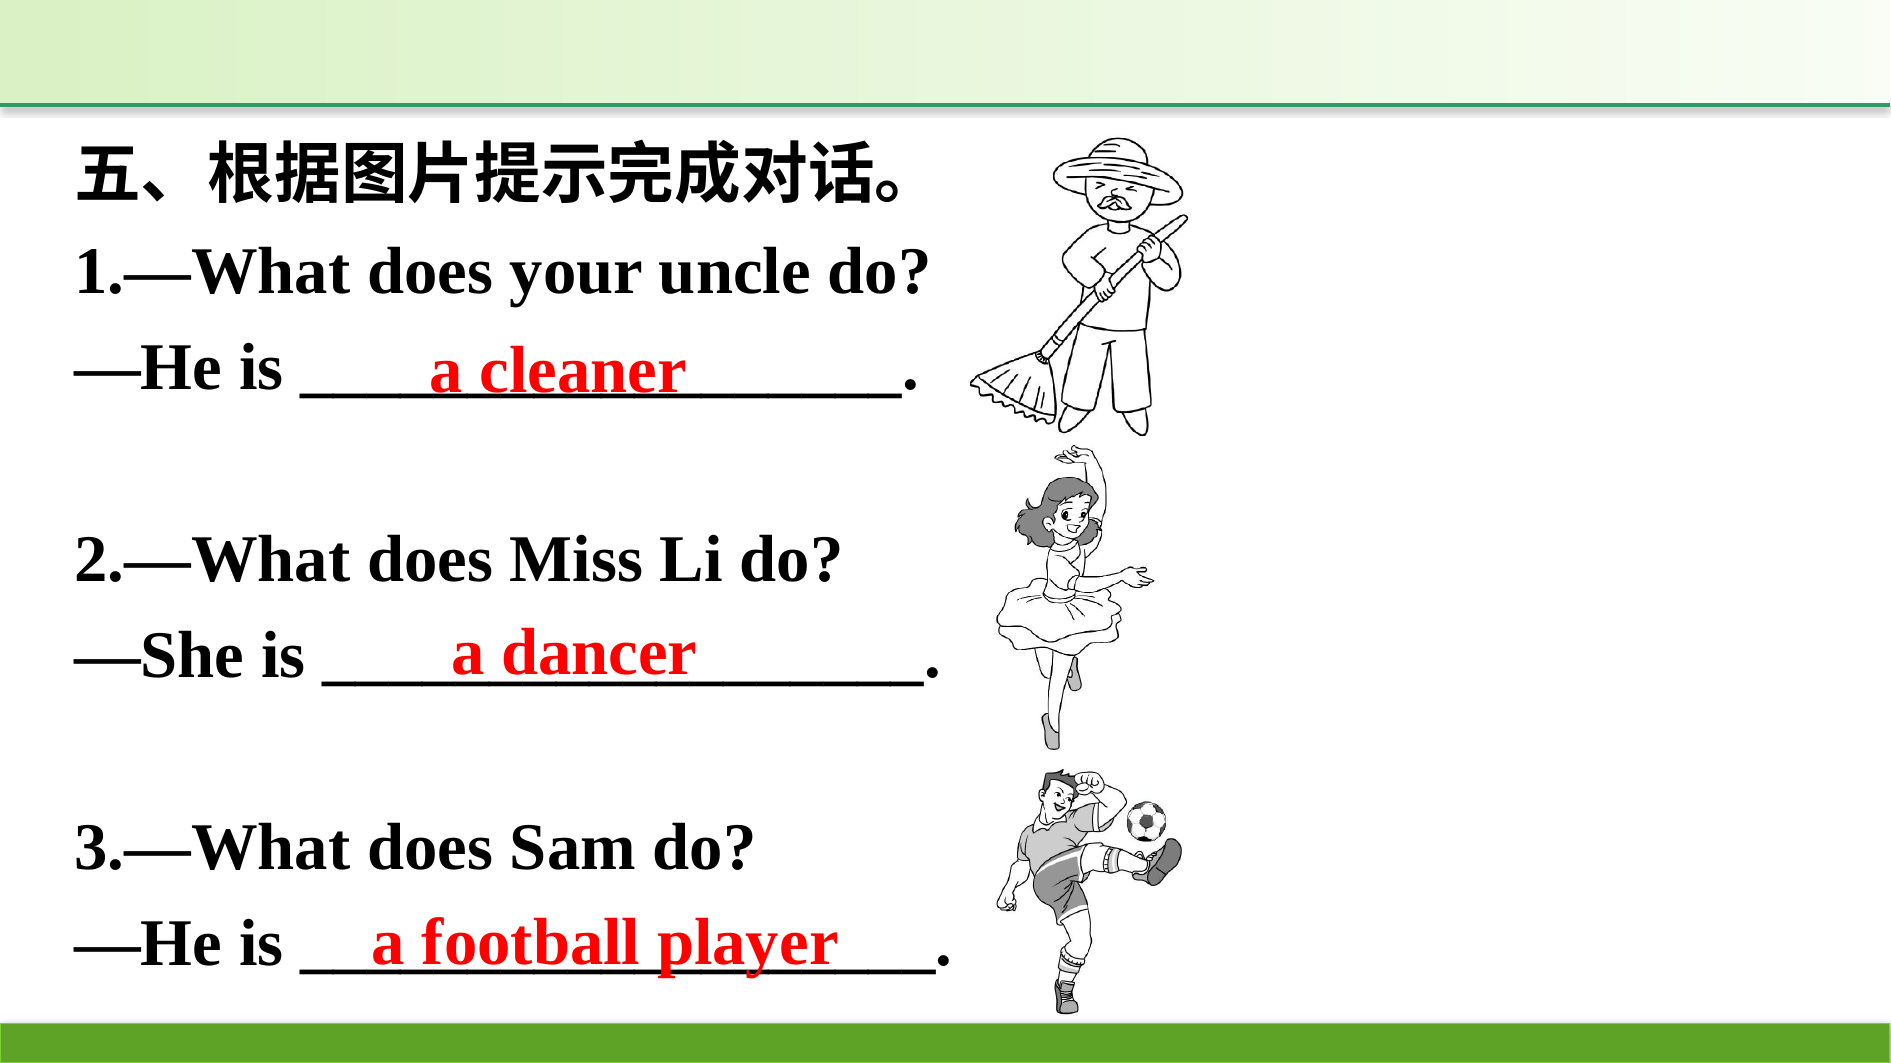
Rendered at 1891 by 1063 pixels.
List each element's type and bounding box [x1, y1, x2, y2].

text_box [59, 107, 1833, 996]
picture [989, 767, 1184, 1018]
